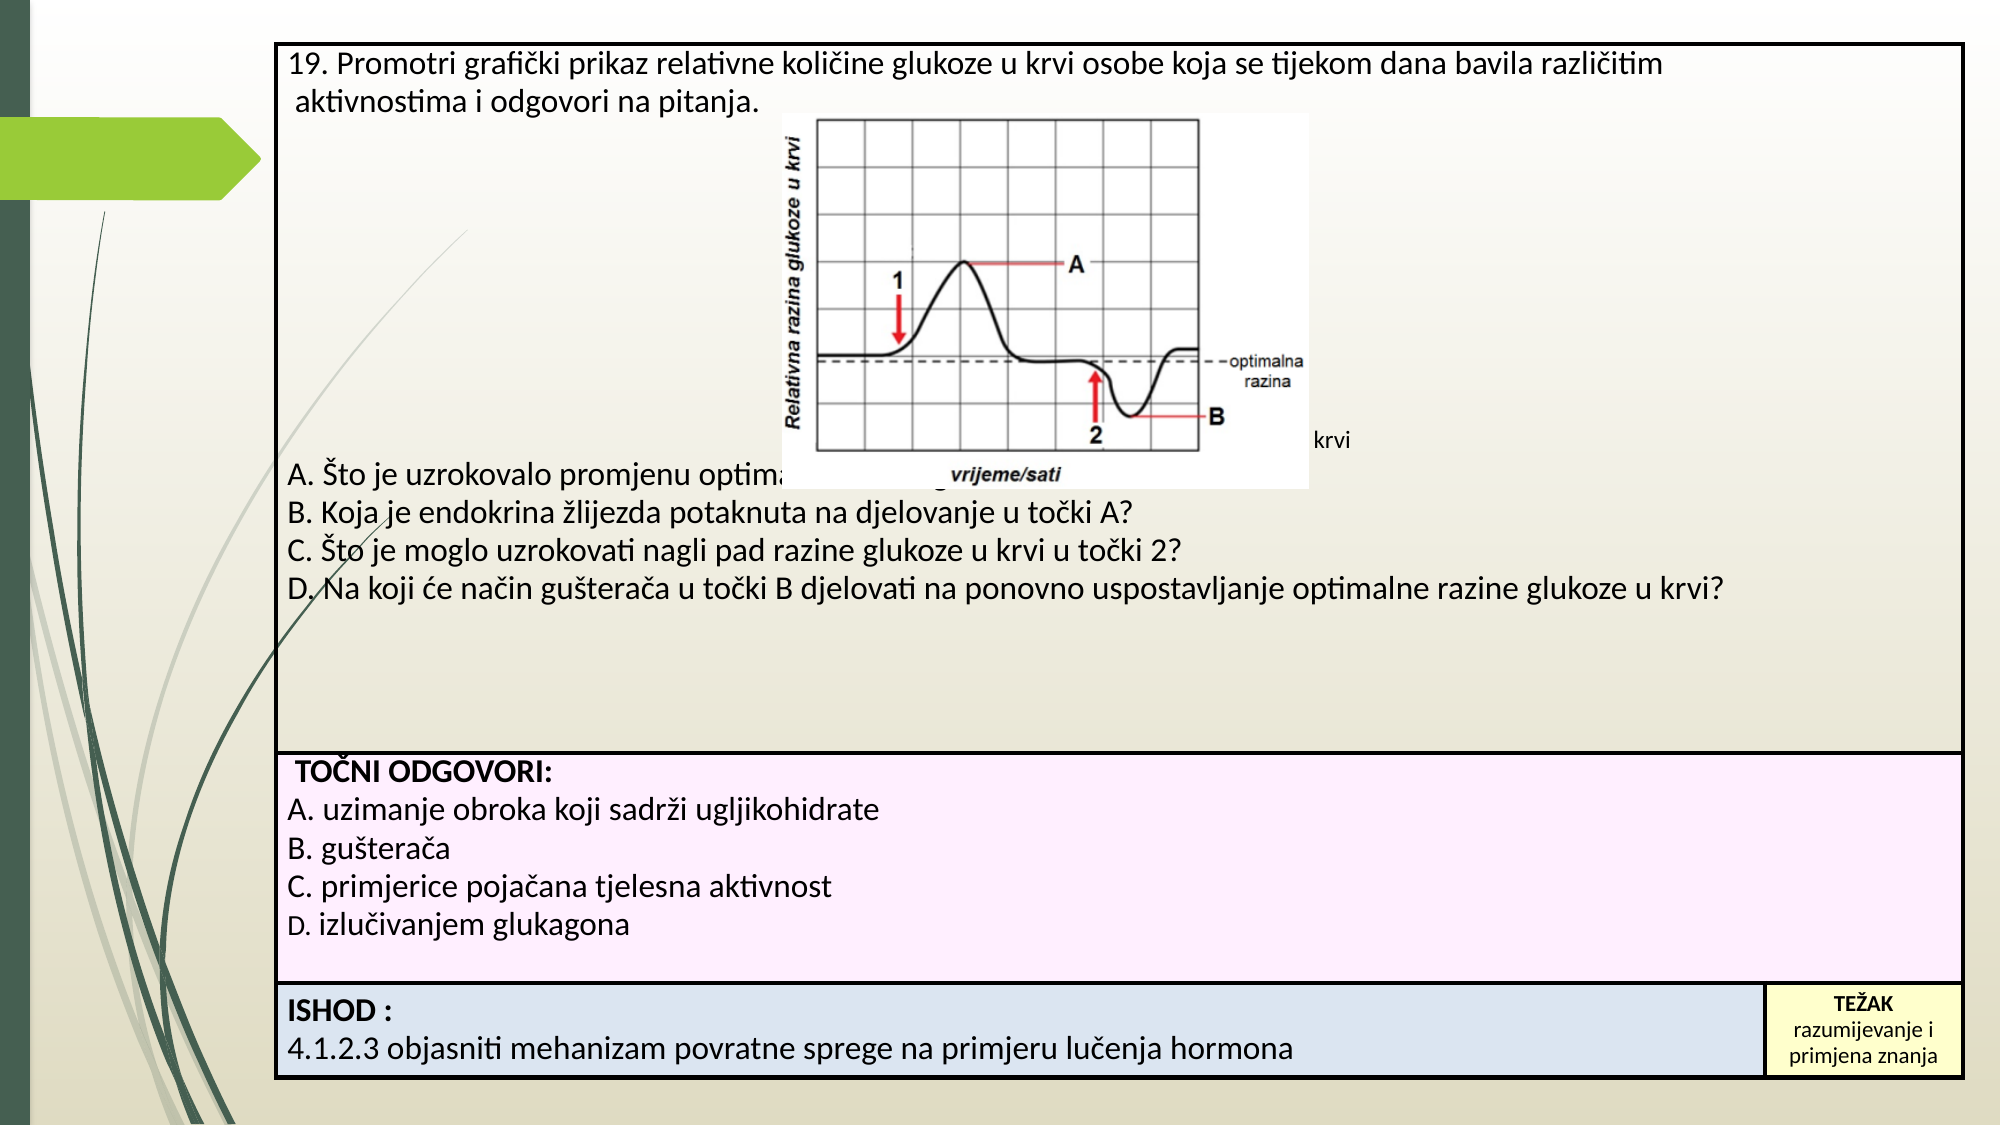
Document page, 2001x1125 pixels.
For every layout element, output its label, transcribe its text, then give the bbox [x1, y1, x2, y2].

table_header 19. Promotri grafički prikaz relativne količine glukoze u krvi osobe koja se tijekom dana bavila različitim aktivnostima i odgovori na pitanja. Grafički prikaz relativne količine glukoze u krvi A. Što je uzrokovalo promjenu optimalne razine glukoze u krvi u točki 1? B. Koja je endokrina žlijezda potaknuta na djelovanje u točki A? C. Što je moglo uzrokovati nagli pad razine glukoze u krvi u točki 2? D. Na koji će način gušterača u točki B djelovati na ponovno uspostavljanje optimalne razine glukoze u krvi? [278, 46, 1961, 751]
picture [782, 112, 1309, 489]
table_cell TOČNI ODGOVORI: A. uzimanje obroka koji sadrži ugljikohidrate B. gušterača C. primjerice pojačana tjelesna aktivnost D. izlučivanjem glukagona [278, 755, 1961, 981]
table_cell TEŽAK razumijevanje i primjena znanja [1767, 985, 1961, 1075]
table_cell ISHOD : 4.1.2.3 objasniti mehanizam povratne sprege na primjeru lučenja hormona [278, 985, 1763, 1075]
